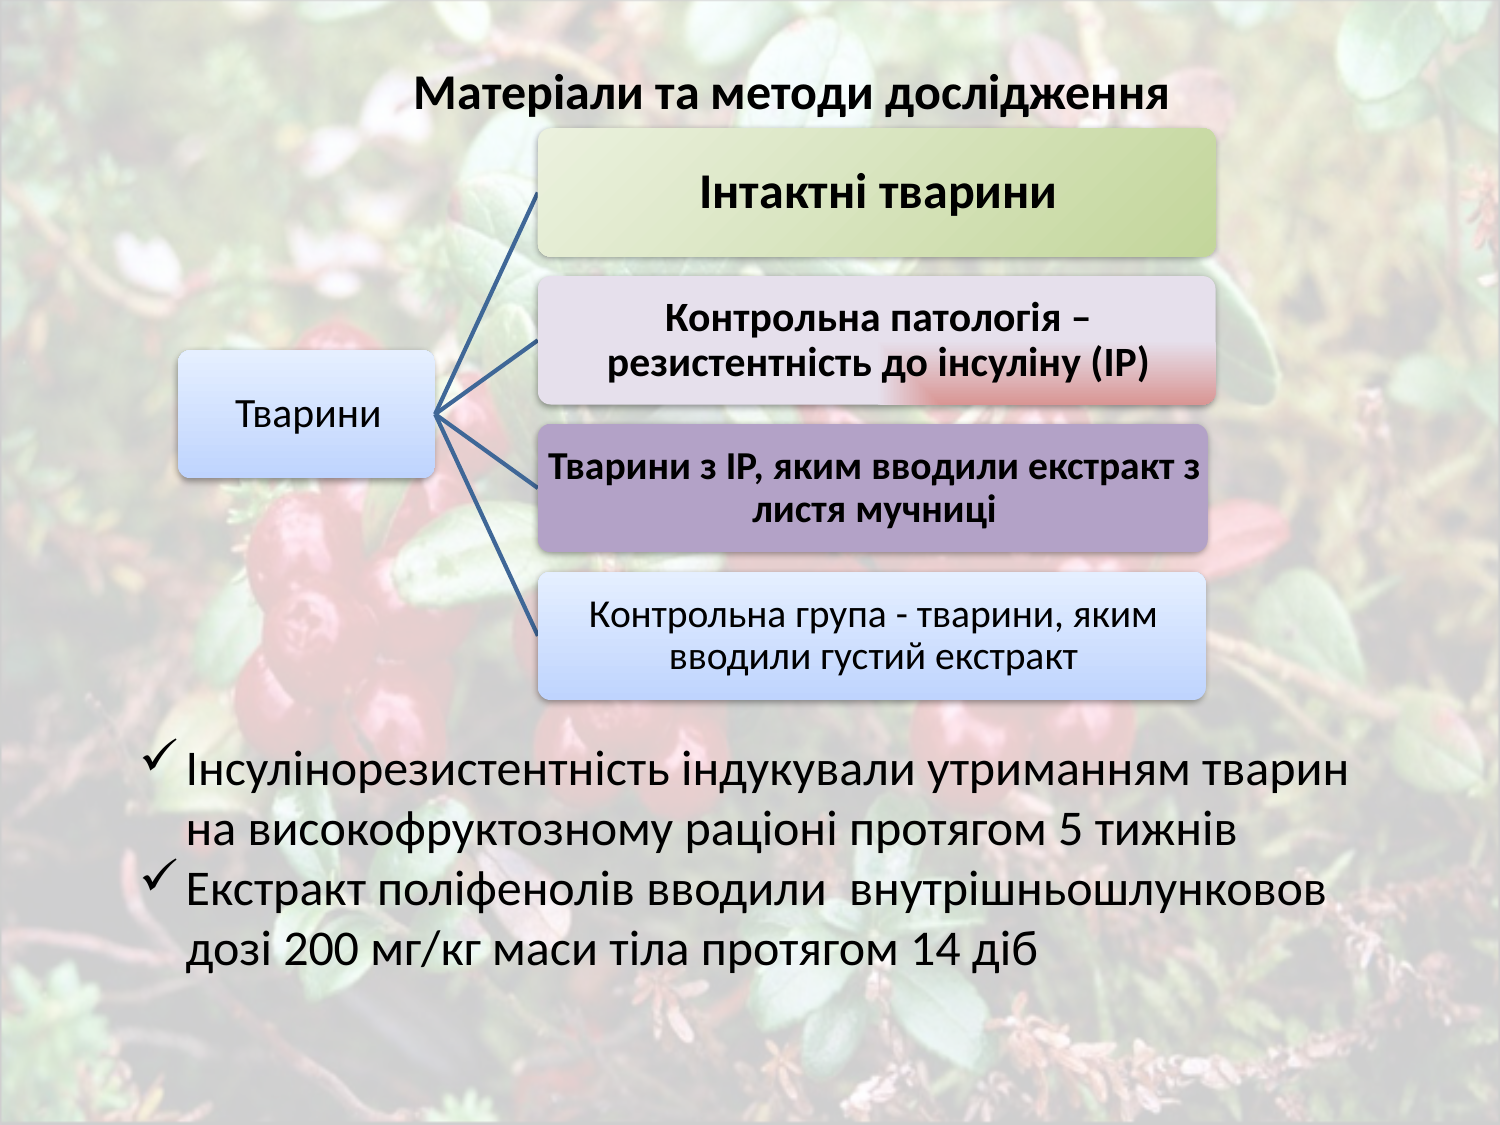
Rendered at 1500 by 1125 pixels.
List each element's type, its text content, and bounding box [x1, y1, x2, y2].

text_box Матеріали та методи дослідження [399, 52, 1186, 126]
text_box Інсулінорезистентність індукували утриманням тварин на високофруктозному раціоні протягом 5 тижнів Екстракт поліфенолів вводили внутрішньошлунковов дозі 200 мг/кг маси тіла протягом 14 діб [123, 727, 1412, 1043]
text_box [29, 127, 1365, 701]
